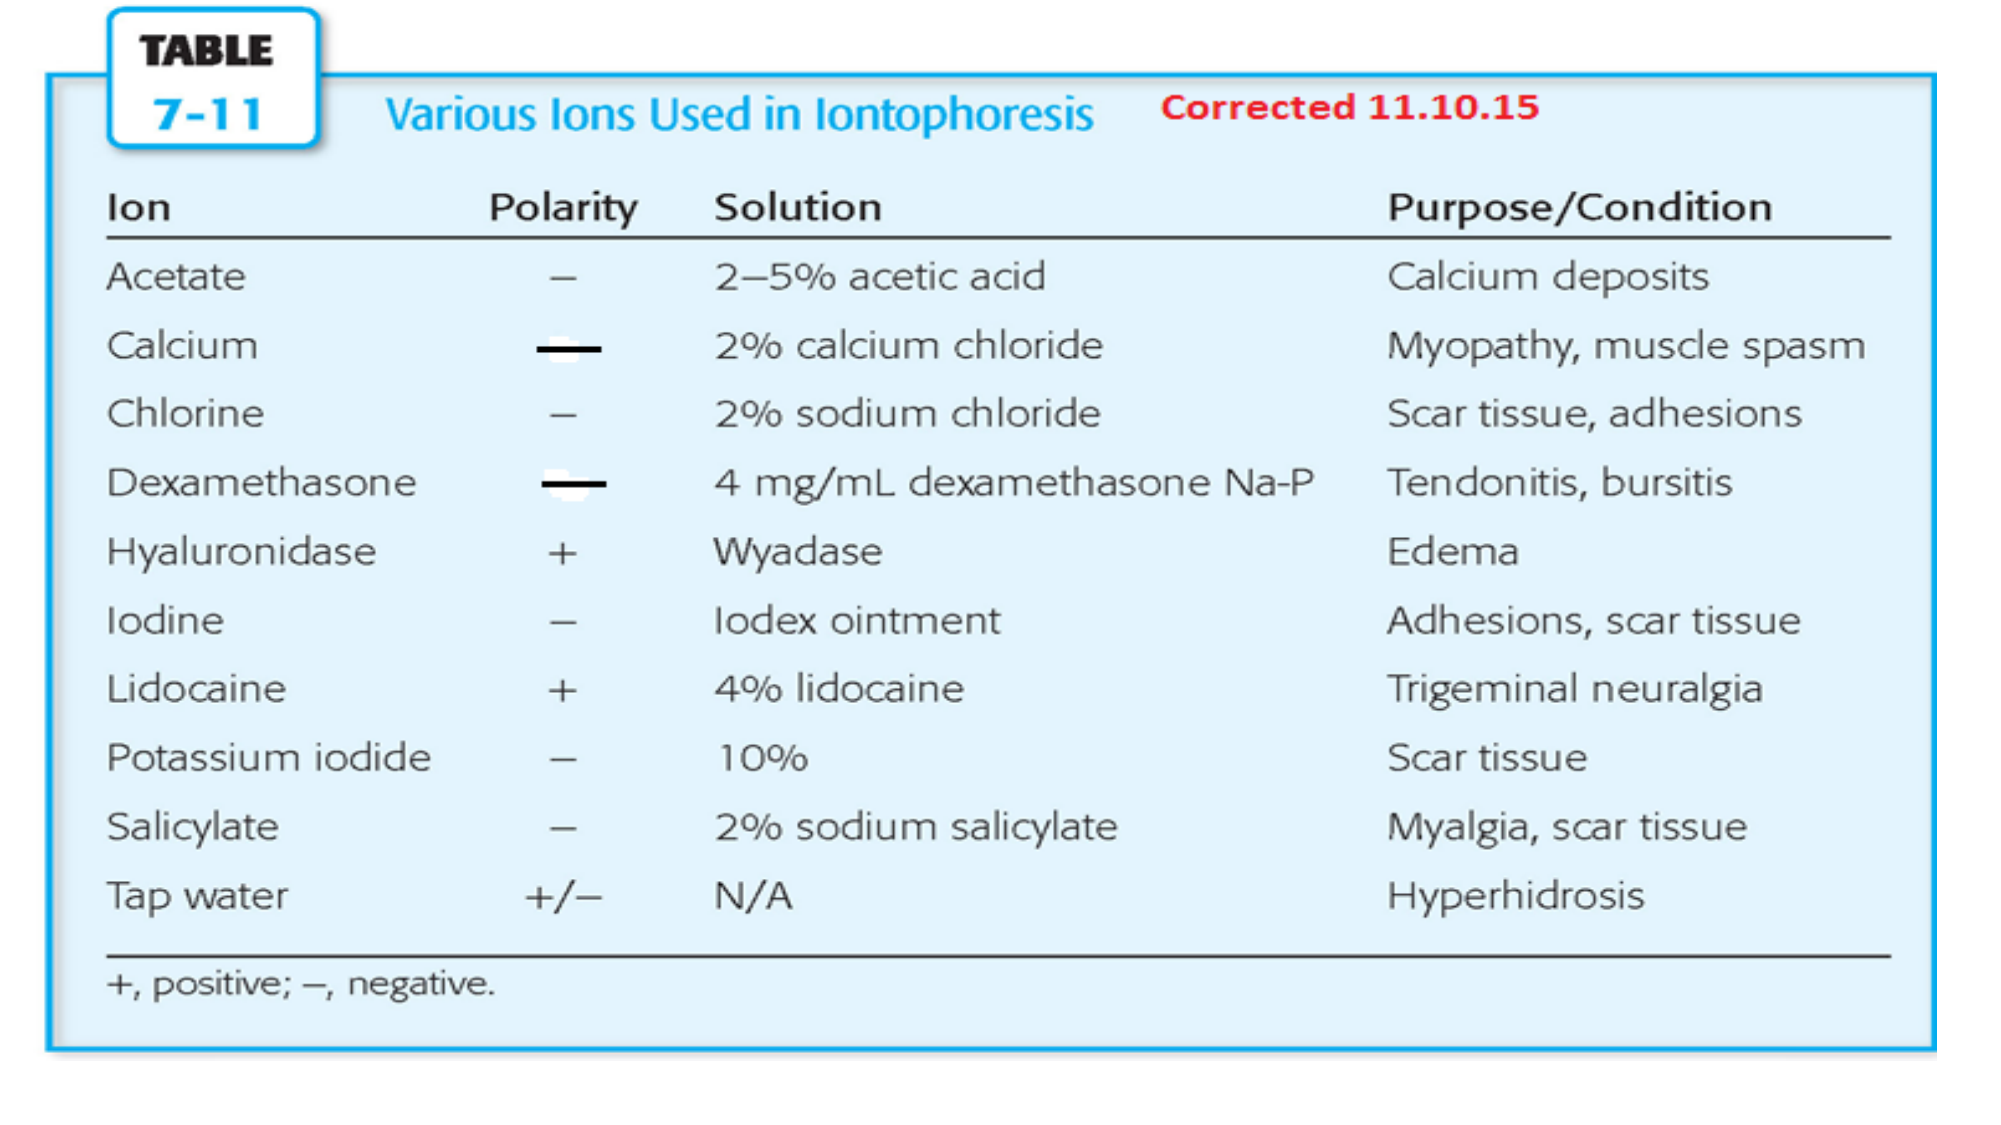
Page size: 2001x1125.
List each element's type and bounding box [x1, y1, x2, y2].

list [28, 0, 1937, 1061]
